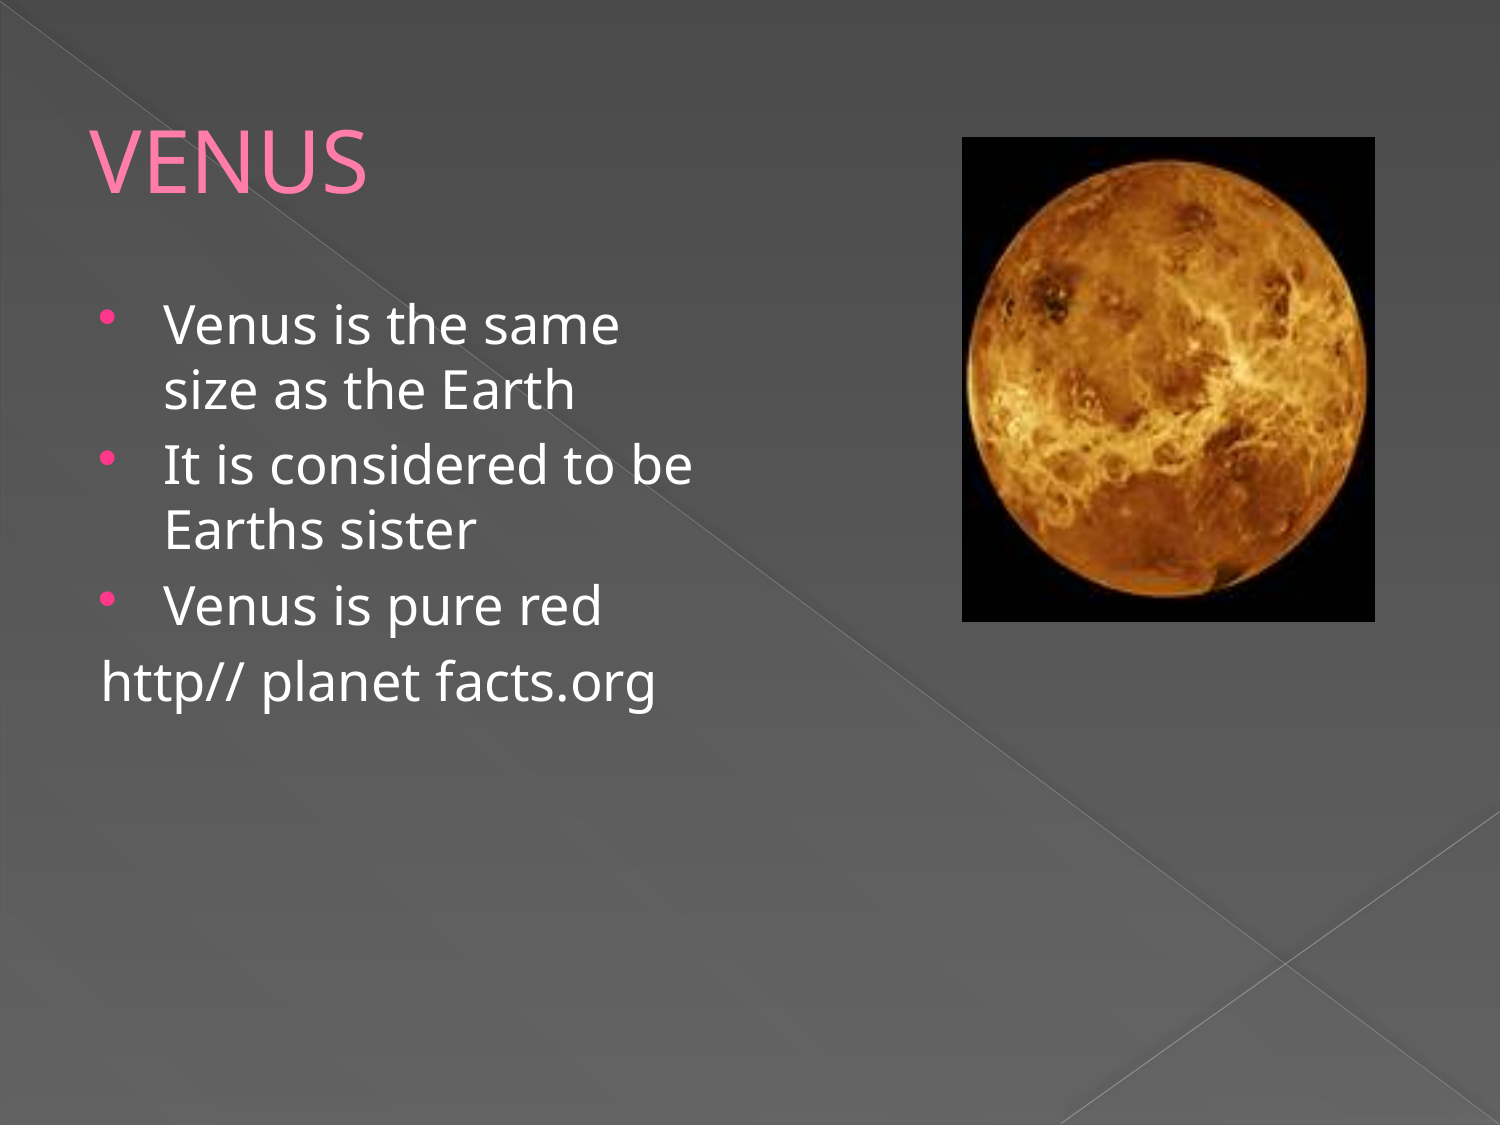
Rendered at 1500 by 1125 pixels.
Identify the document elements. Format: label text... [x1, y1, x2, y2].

title VENUS [75, 43, 1425, 274]
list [962, 137, 1376, 622]
list Venus is the same size as the Earth It is considered to be Earths sister Venus is pure red http// planet facts.org [75, 282, 738, 1025]
